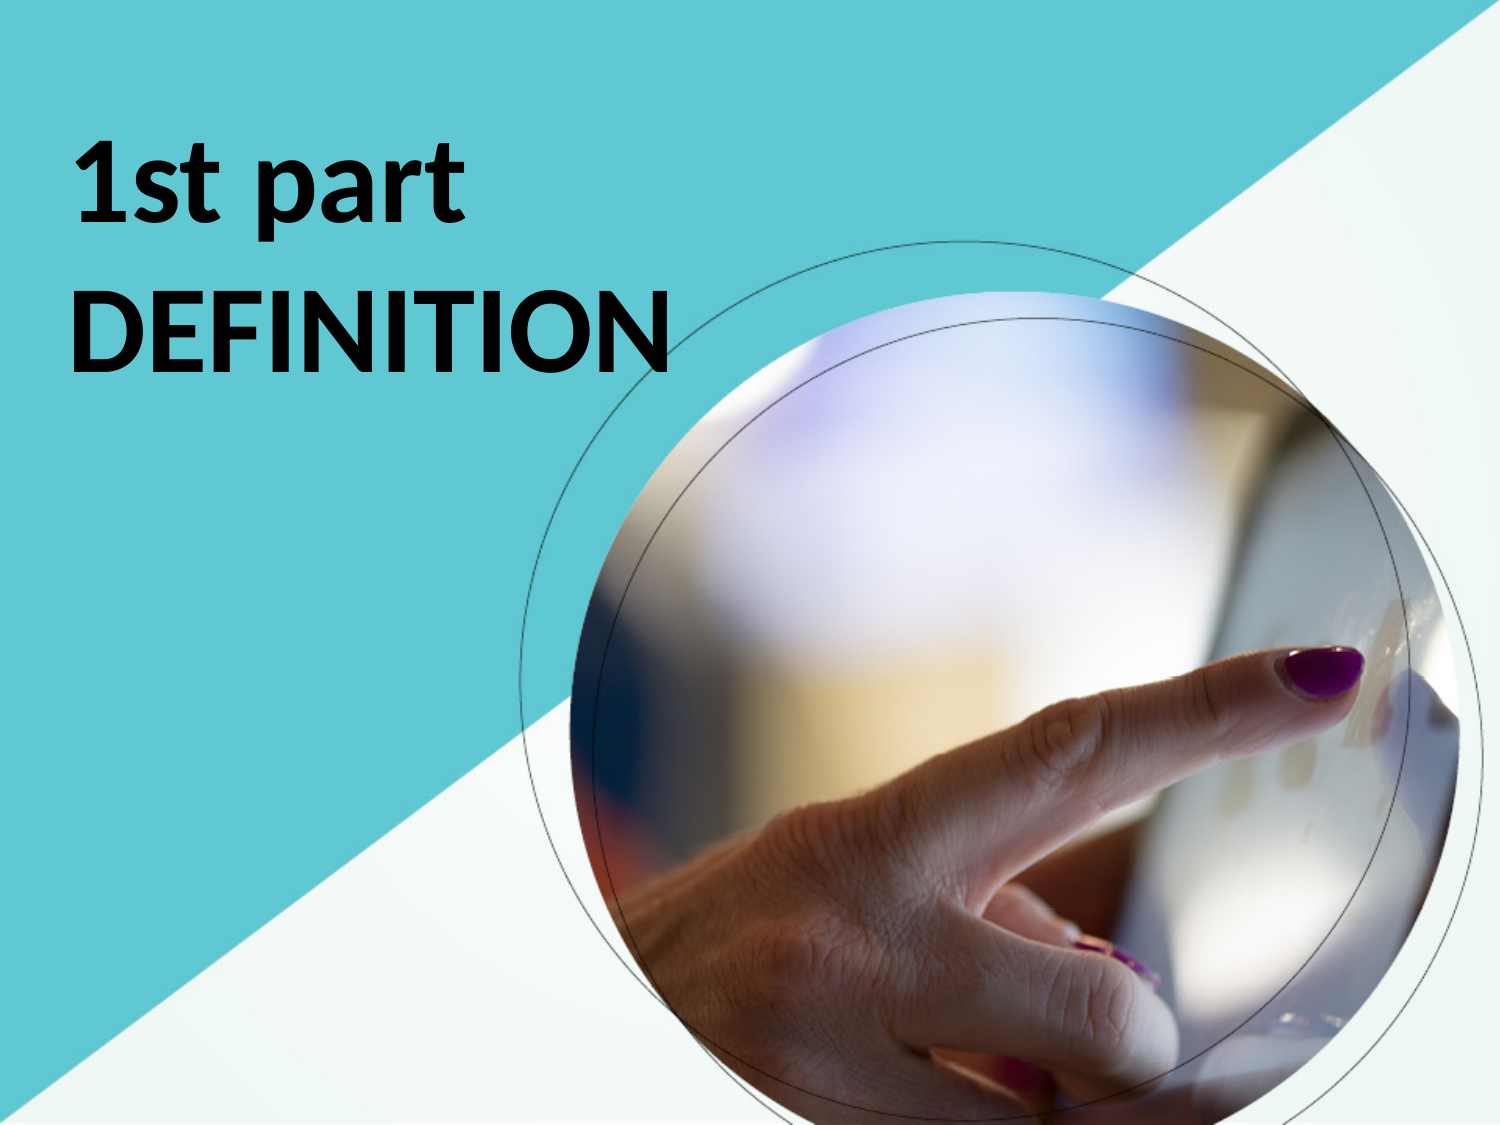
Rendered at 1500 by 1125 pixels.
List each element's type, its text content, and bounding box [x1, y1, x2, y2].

picture [0, 0, 1500, 1125]
text_box 1st part DEFINITION [53, 89, 798, 405]
